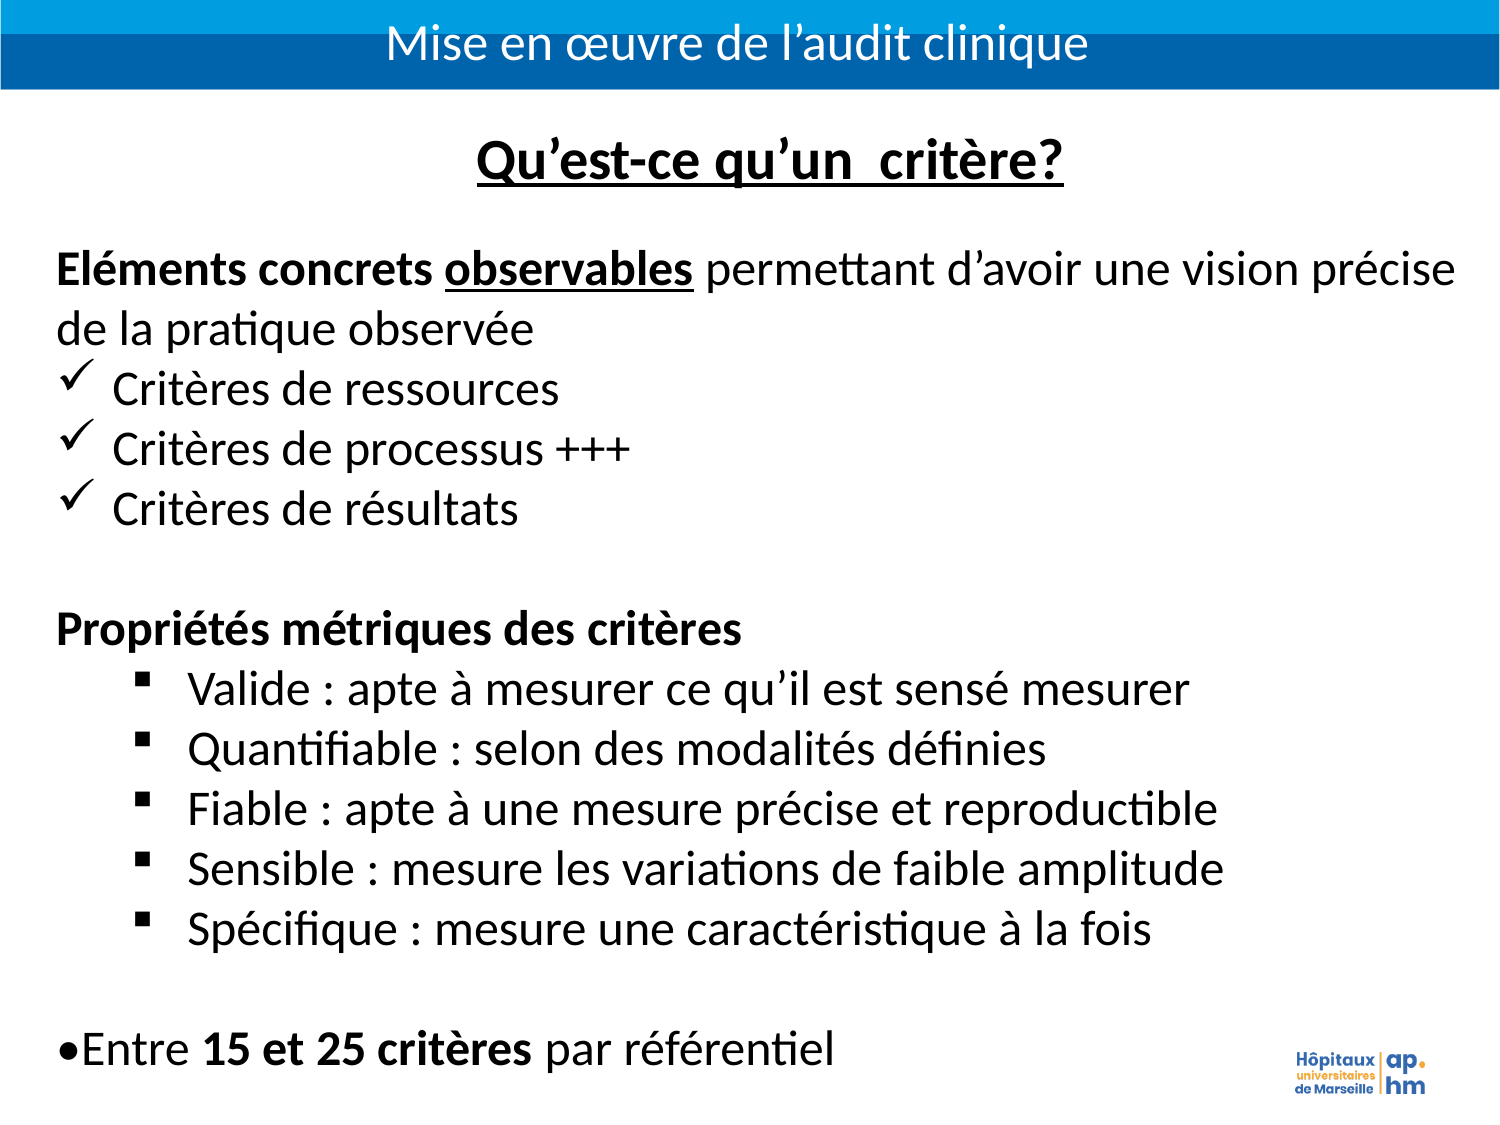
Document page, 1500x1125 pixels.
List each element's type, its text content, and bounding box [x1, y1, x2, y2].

picture [1295, 1083, 1425, 1094]
picture [0, 35, 1500, 101]
text_box Qu’est-ce qu’un critère? Eléments concrets observables permettant d’avoir une vision précise de la pratique observée Critères de ressources Critères de processus +++ Critères de résultats Propriétés métriques des critères Valide : apte à mesurer ce qu’il est sensé mesurer Quantifiable : selon des modalités définies Fiable : apte à une mesure précise et reproductible Sensible : mesure les variations de faible amplitude Spécifique : mesure une caractéristique à la fois •Entre 15 et 25 critères par référentiel [41, 113, 1500, 1083]
title Mise en œuvre de l’audit clinique [100, 0, 1376, 79]
